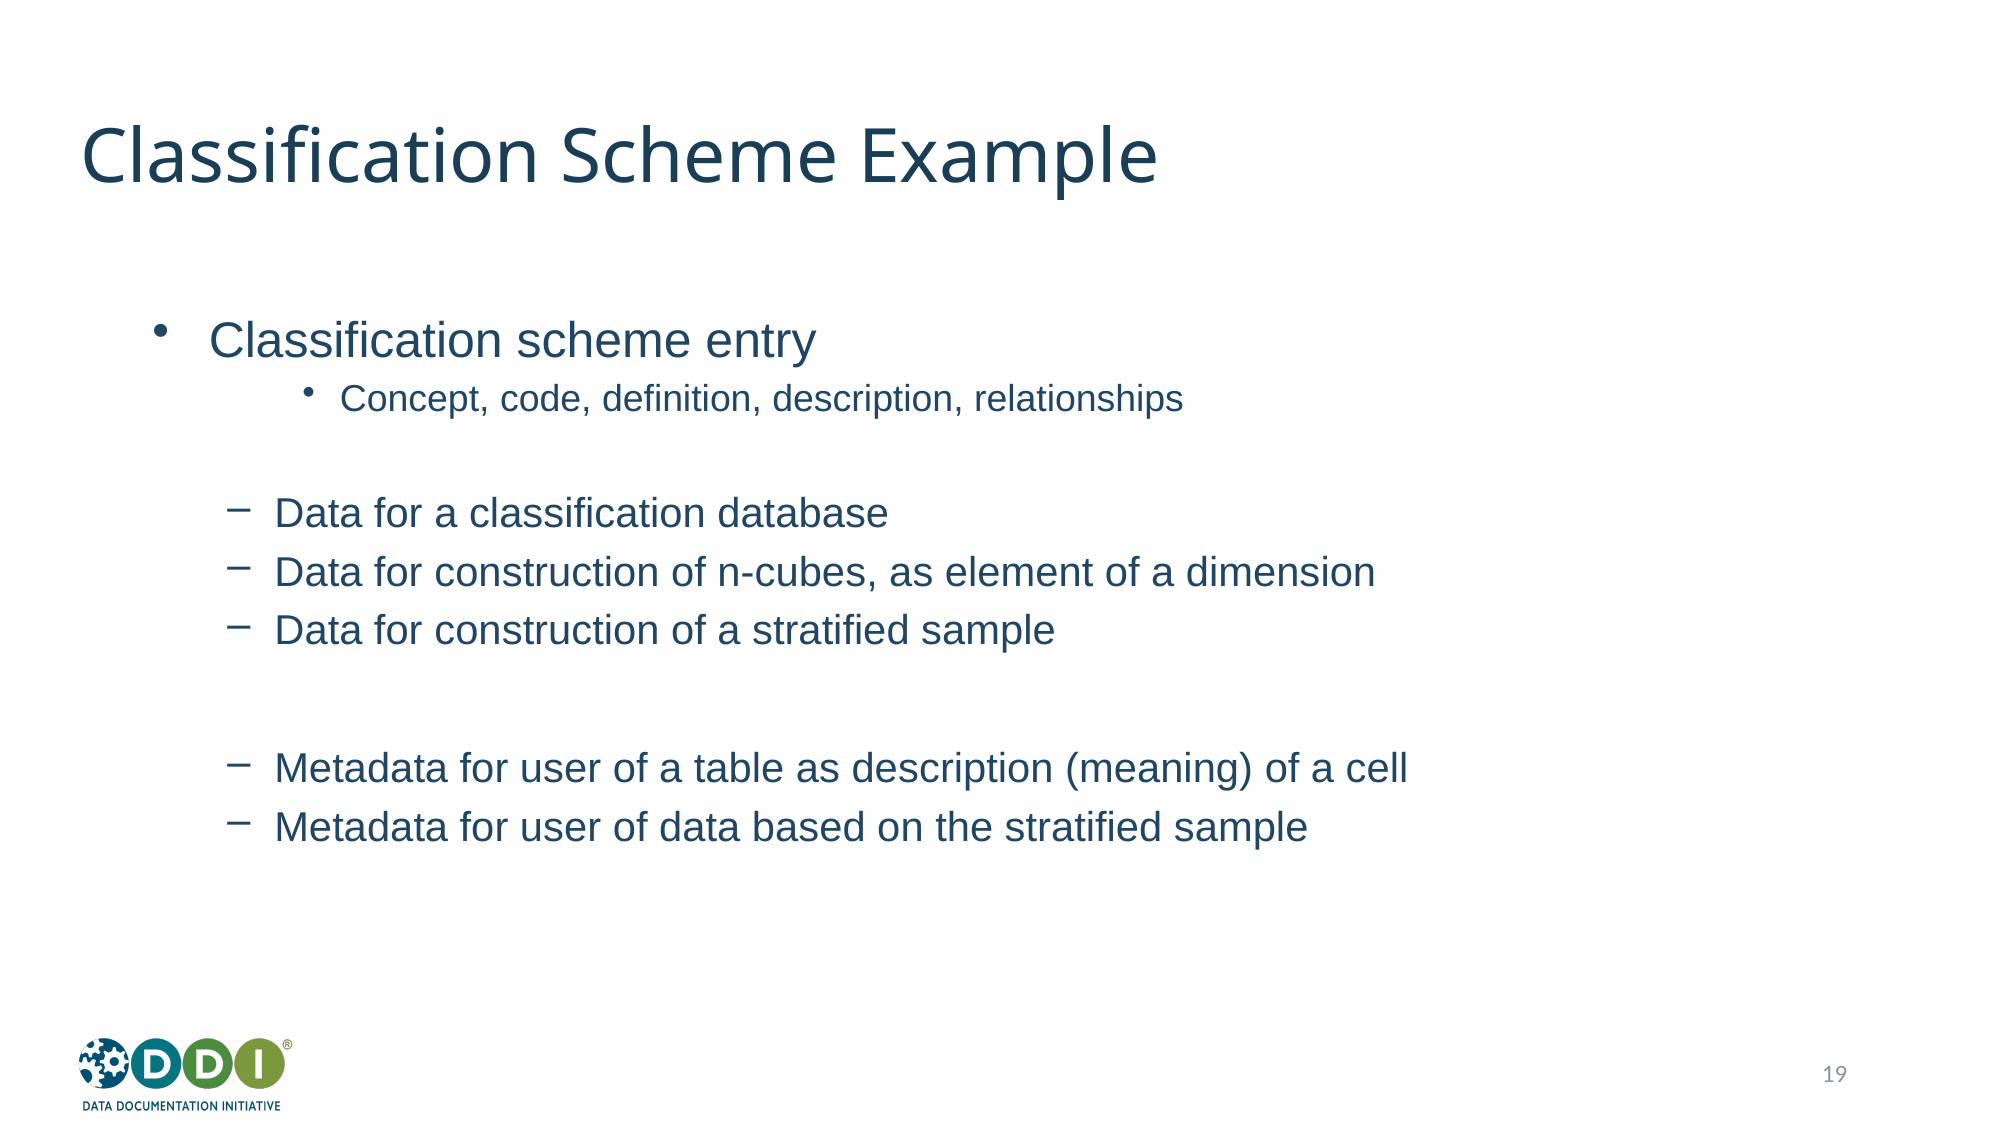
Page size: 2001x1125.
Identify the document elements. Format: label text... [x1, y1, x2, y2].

slide_number 19 [1412, 1042, 1863, 1103]
picture [65, 1032, 305, 1115]
title Classification Scheme Example [65, 59, 1916, 247]
list Classification scheme entry Concept, code, definition, description, relationships Data for a classification database Data for construction of n-cubes, as element of a dimension Data for construction of a stratified sample Metadata for user of a table as description (meaning) of a cell Metadata for user of data based on the stratified sample [137, 299, 1863, 900]
